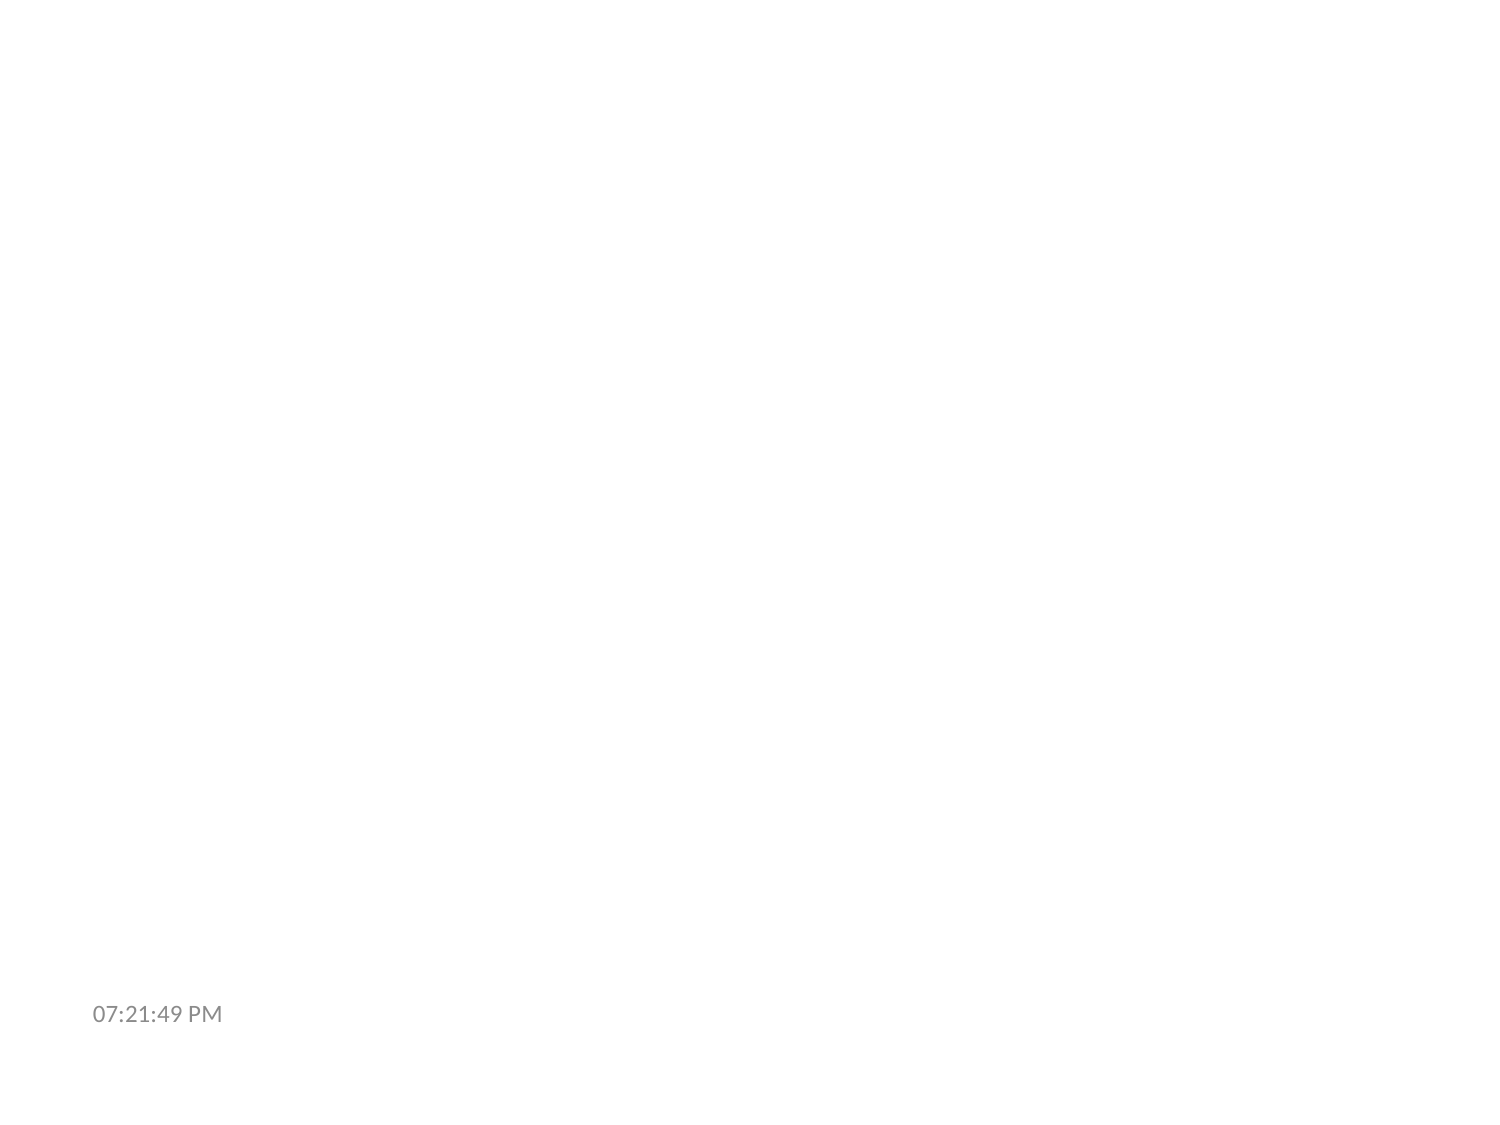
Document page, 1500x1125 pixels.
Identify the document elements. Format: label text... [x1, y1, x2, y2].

text_box 3:35:09 PM [77, 982, 428, 1043]
